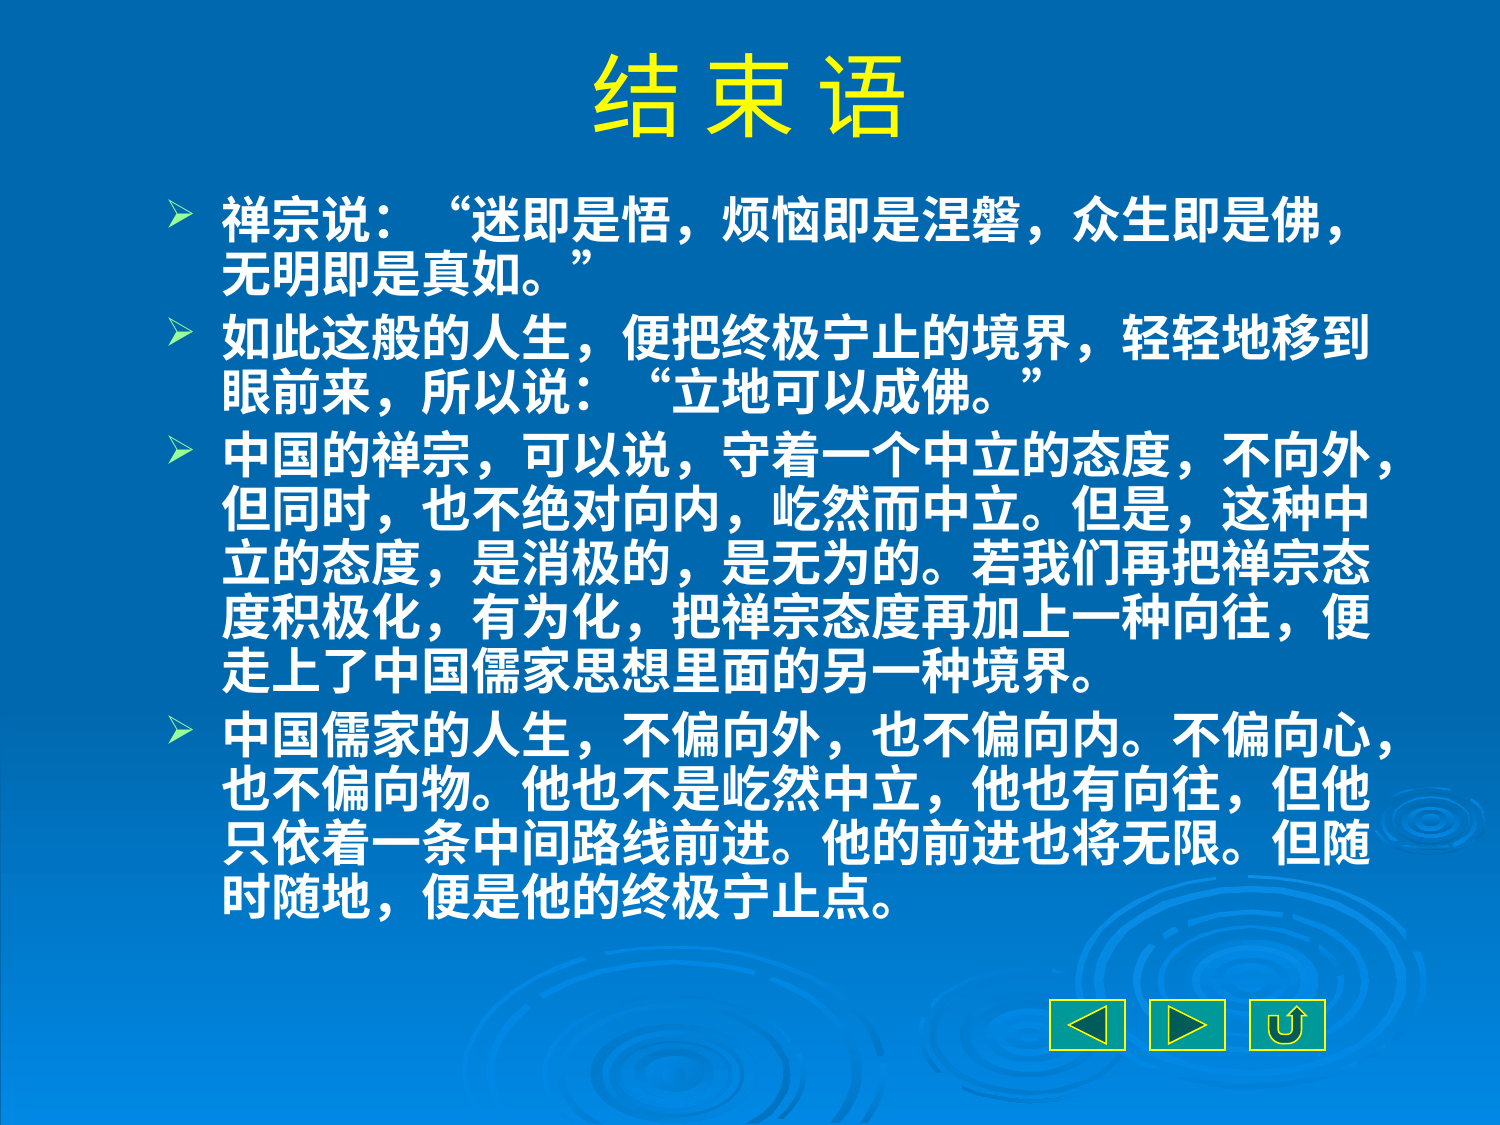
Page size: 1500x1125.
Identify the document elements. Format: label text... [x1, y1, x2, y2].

title 结 束 语 [74, 0, 1426, 188]
text_box [1249, 999, 1325, 1051]
text_box [1149, 999, 1225, 1051]
list 禅宗说：“迷即是悟，烦恼即是涅磐，众生即是佛，无明即是真如。” 如此这般的人生，便把终极宁止的境界，轻轻地移到眼前来，所以说：“立地可以成佛。” 中国的禅宗，可以说，守着一个中立的态度，不向外，但同时，也不绝对向内，屹然而中立。但是，这种中立的态度，是消极的，是无为的。若我们再把禅宗态度积极化，有为化，把禅宗态度再加上一种向往，便走上了中国儒家思想里面的另一种境界。 中国儒家的人生，不偏向外，也不偏向内。不偏向心，也不偏向物。他也不是屹然中立，他也有向往，但他只依着一条中间路线前进。他的前进也将无限。但随时随地，便是他的终极宁止点。 [149, 187, 1413, 988]
text_box [1049, 999, 1125, 1051]
